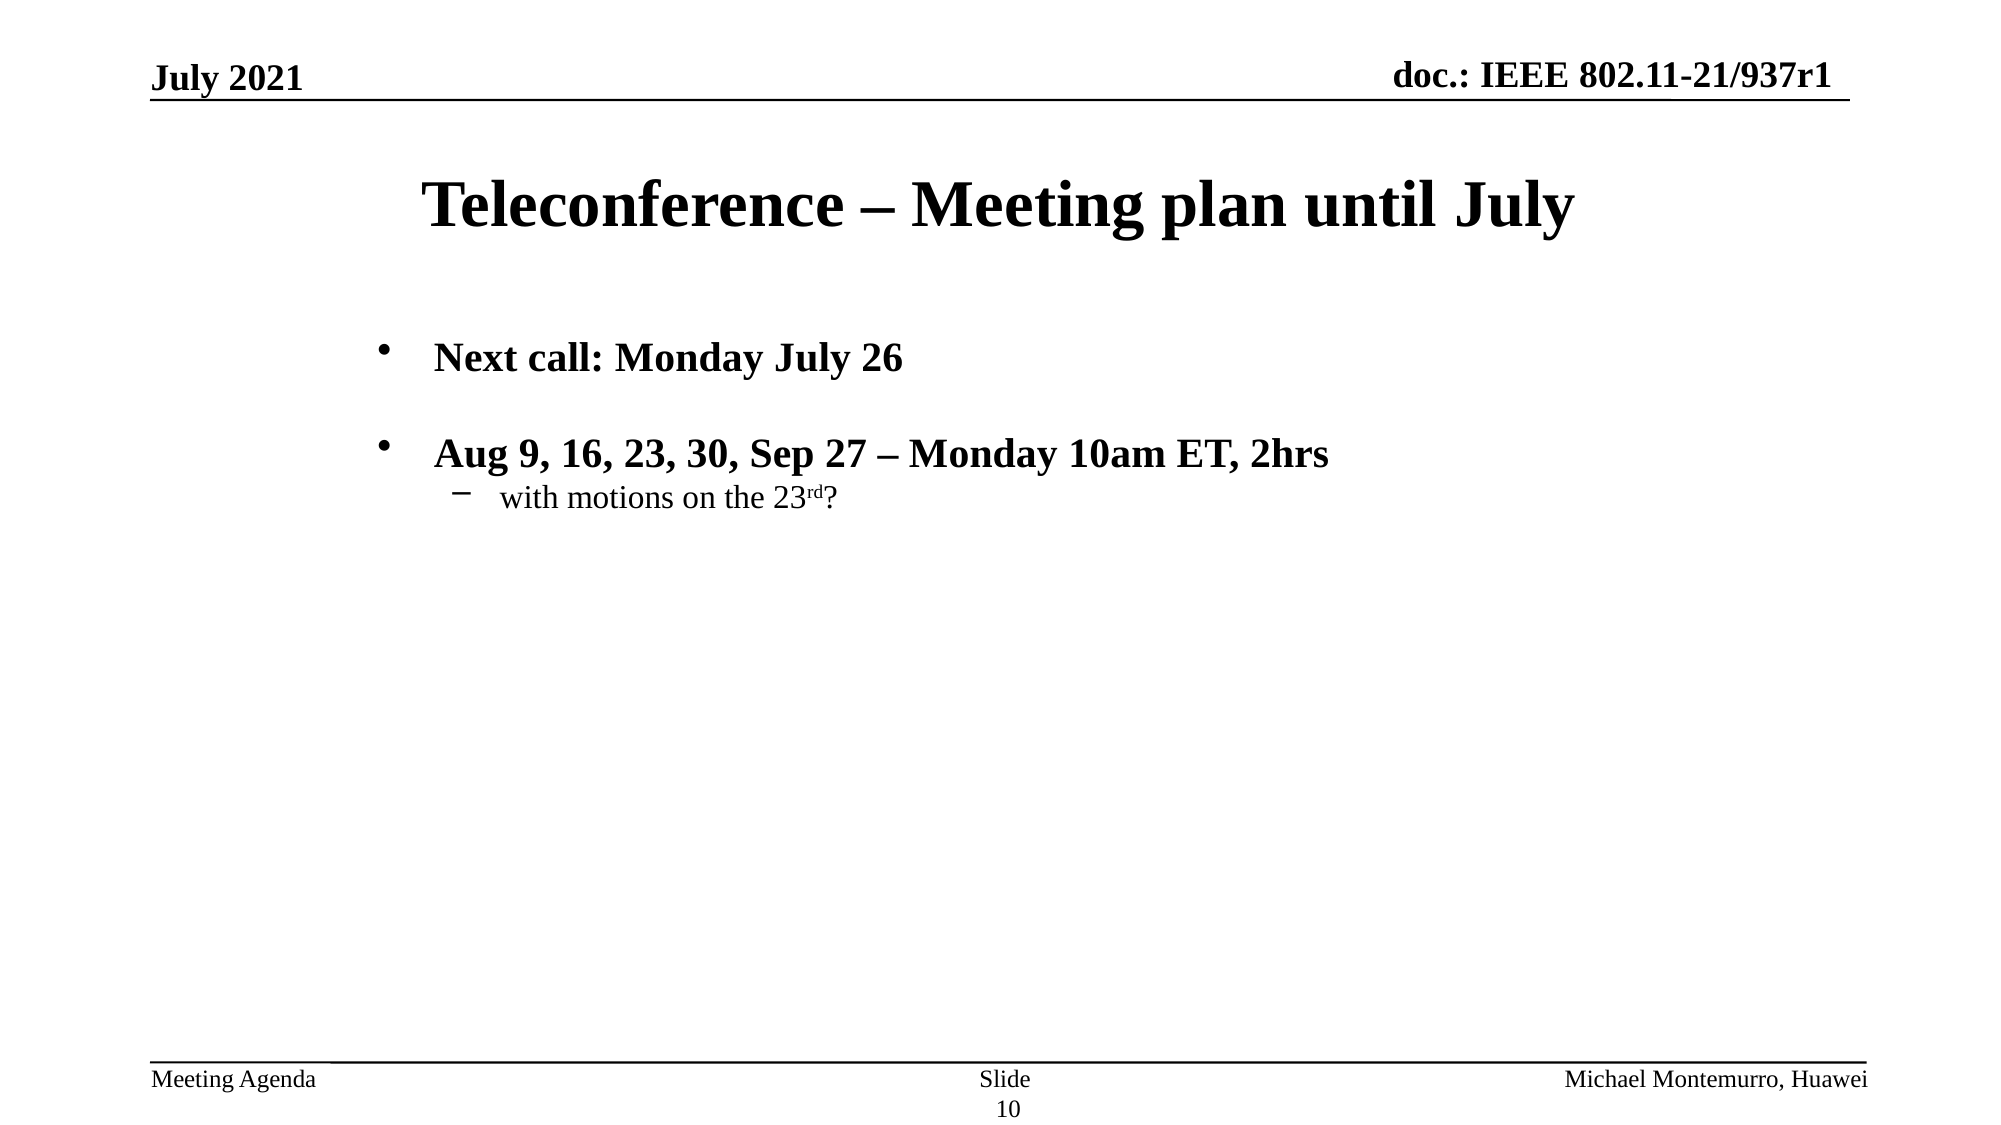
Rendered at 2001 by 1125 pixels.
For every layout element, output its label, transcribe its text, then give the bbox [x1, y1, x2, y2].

footer Michael Montemurro, Huawei [1266, 1061, 1869, 1093]
list Next call: Monday July 26 Aug 9, 16, 23, 30, Sep 27 – Monday 10am ET, 2hrs with motions on the 23rd? [362, 331, 1638, 1007]
title Teleconference – Meeting plan until July [150, 112, 1850, 288]
slide_number Slide 10 [972, 1061, 1045, 1093]
